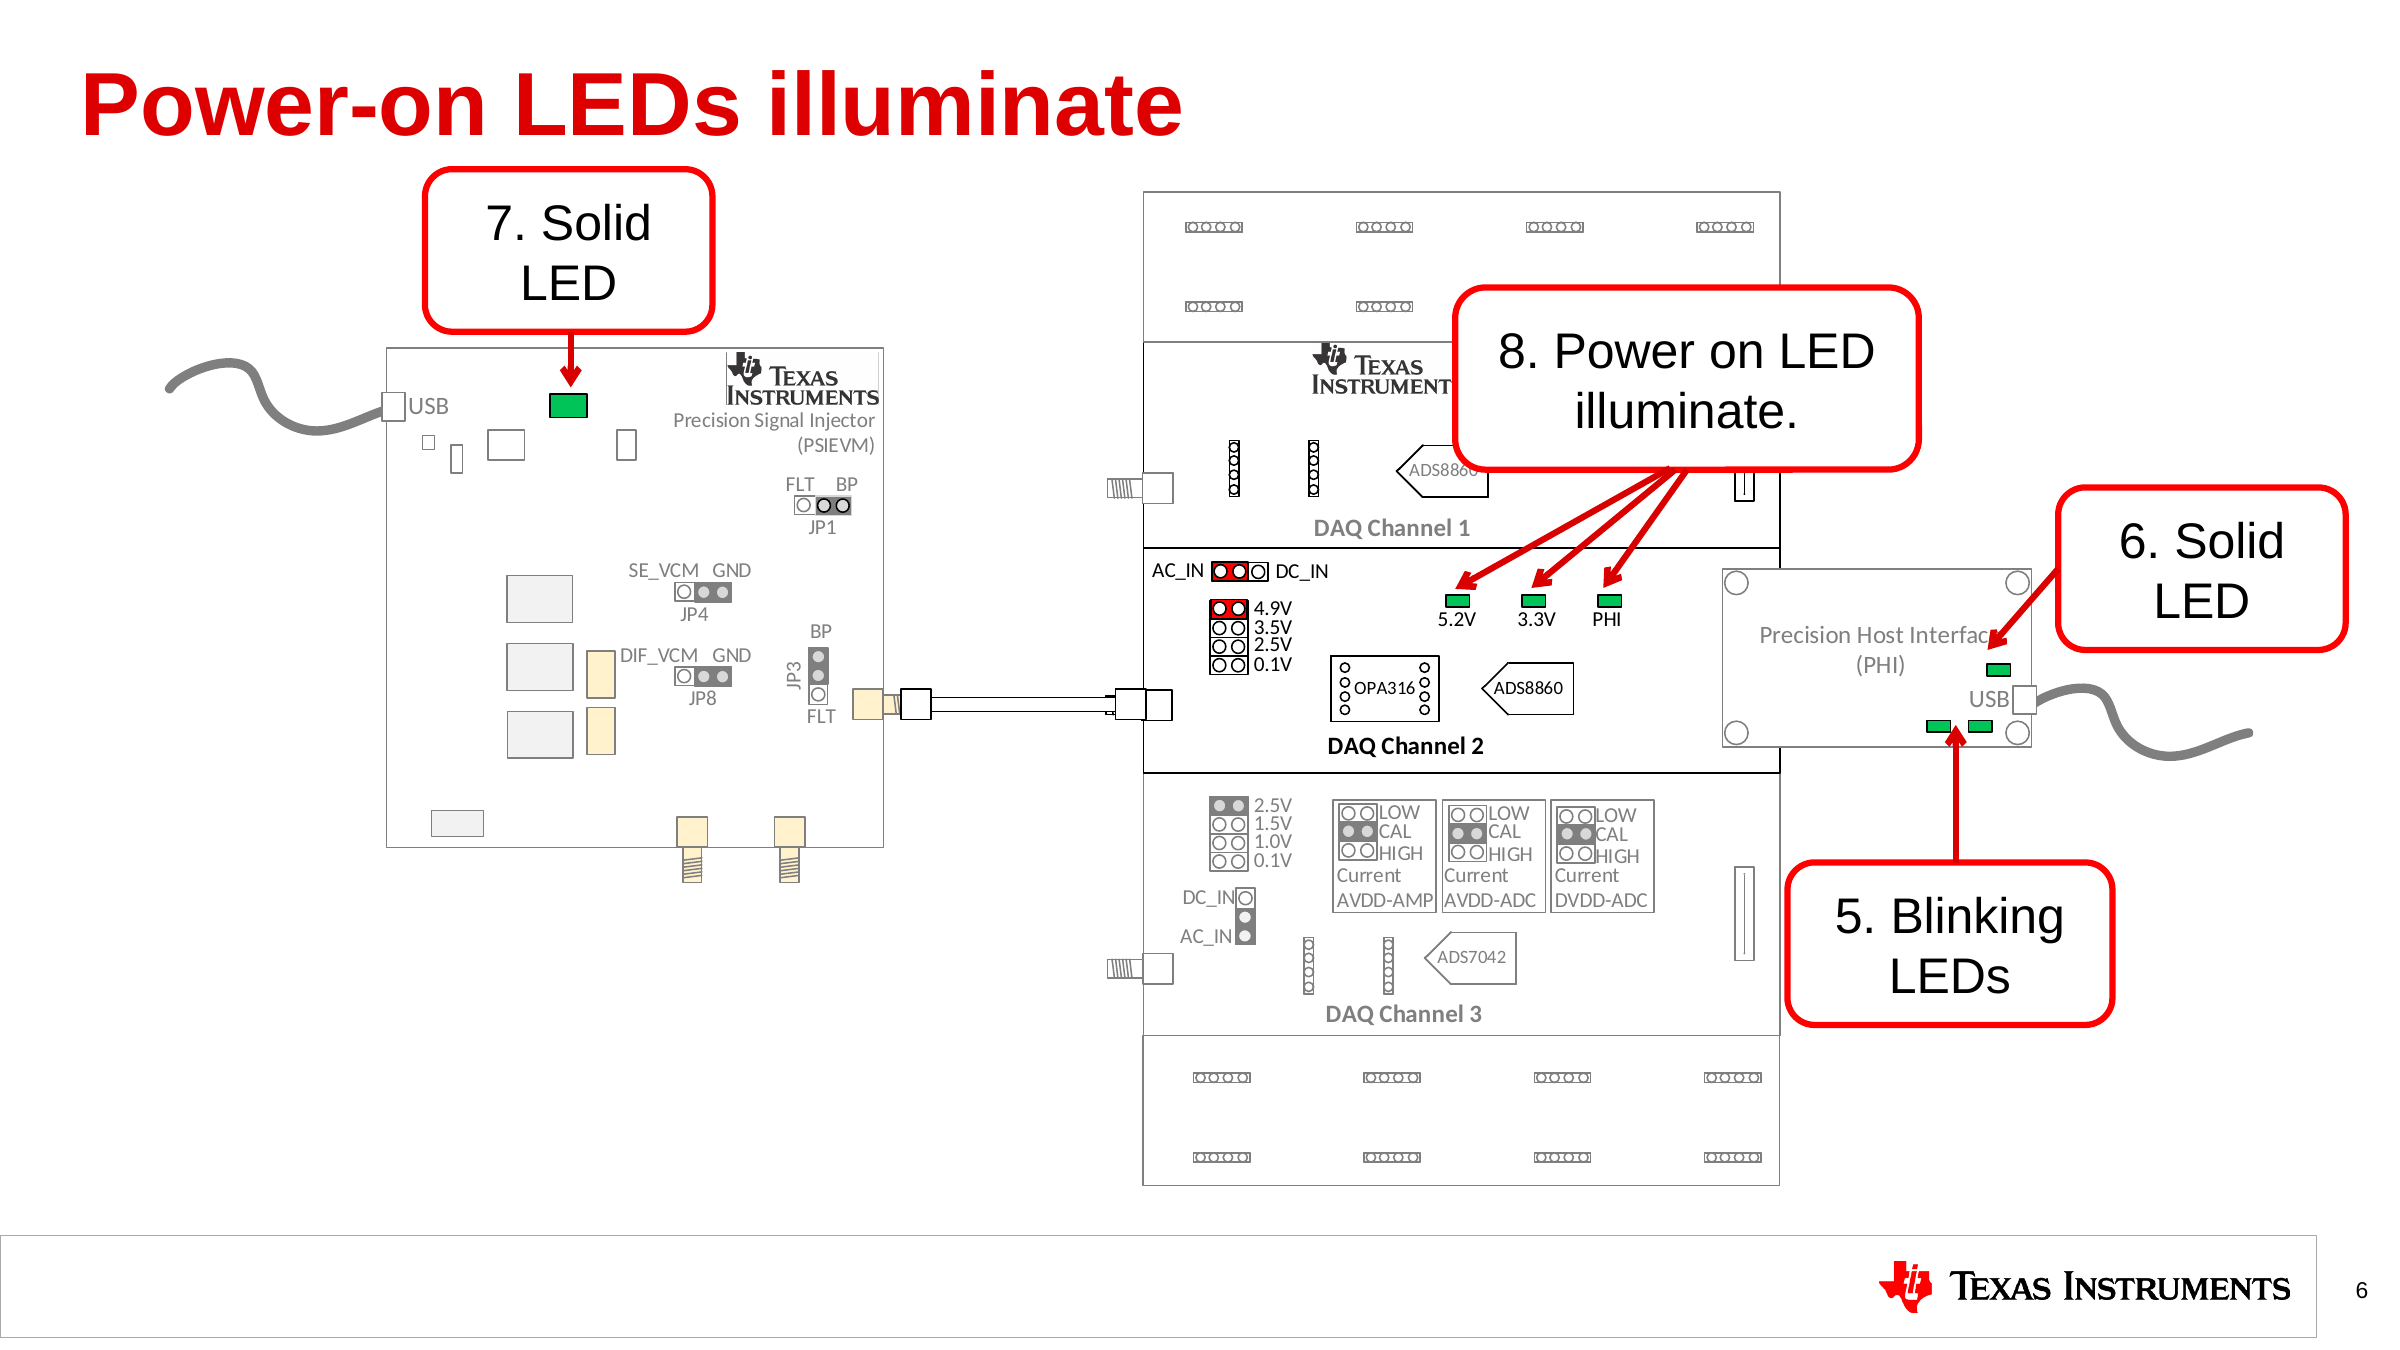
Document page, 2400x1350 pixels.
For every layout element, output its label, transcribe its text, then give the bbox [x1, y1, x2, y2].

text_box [162, 188, 2254, 1188]
picture [1879, 1307, 2290, 1313]
title Power-on LEDs illuminate [60, 27, 2282, 189]
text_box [1454, 287, 1920, 590]
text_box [1787, 724, 2113, 1026]
picture [1879, 1261, 2290, 1265]
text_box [1987, 487, 2346, 651]
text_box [424, 168, 713, 388]
slide_number 6 [1828, 1265, 2389, 1307]
